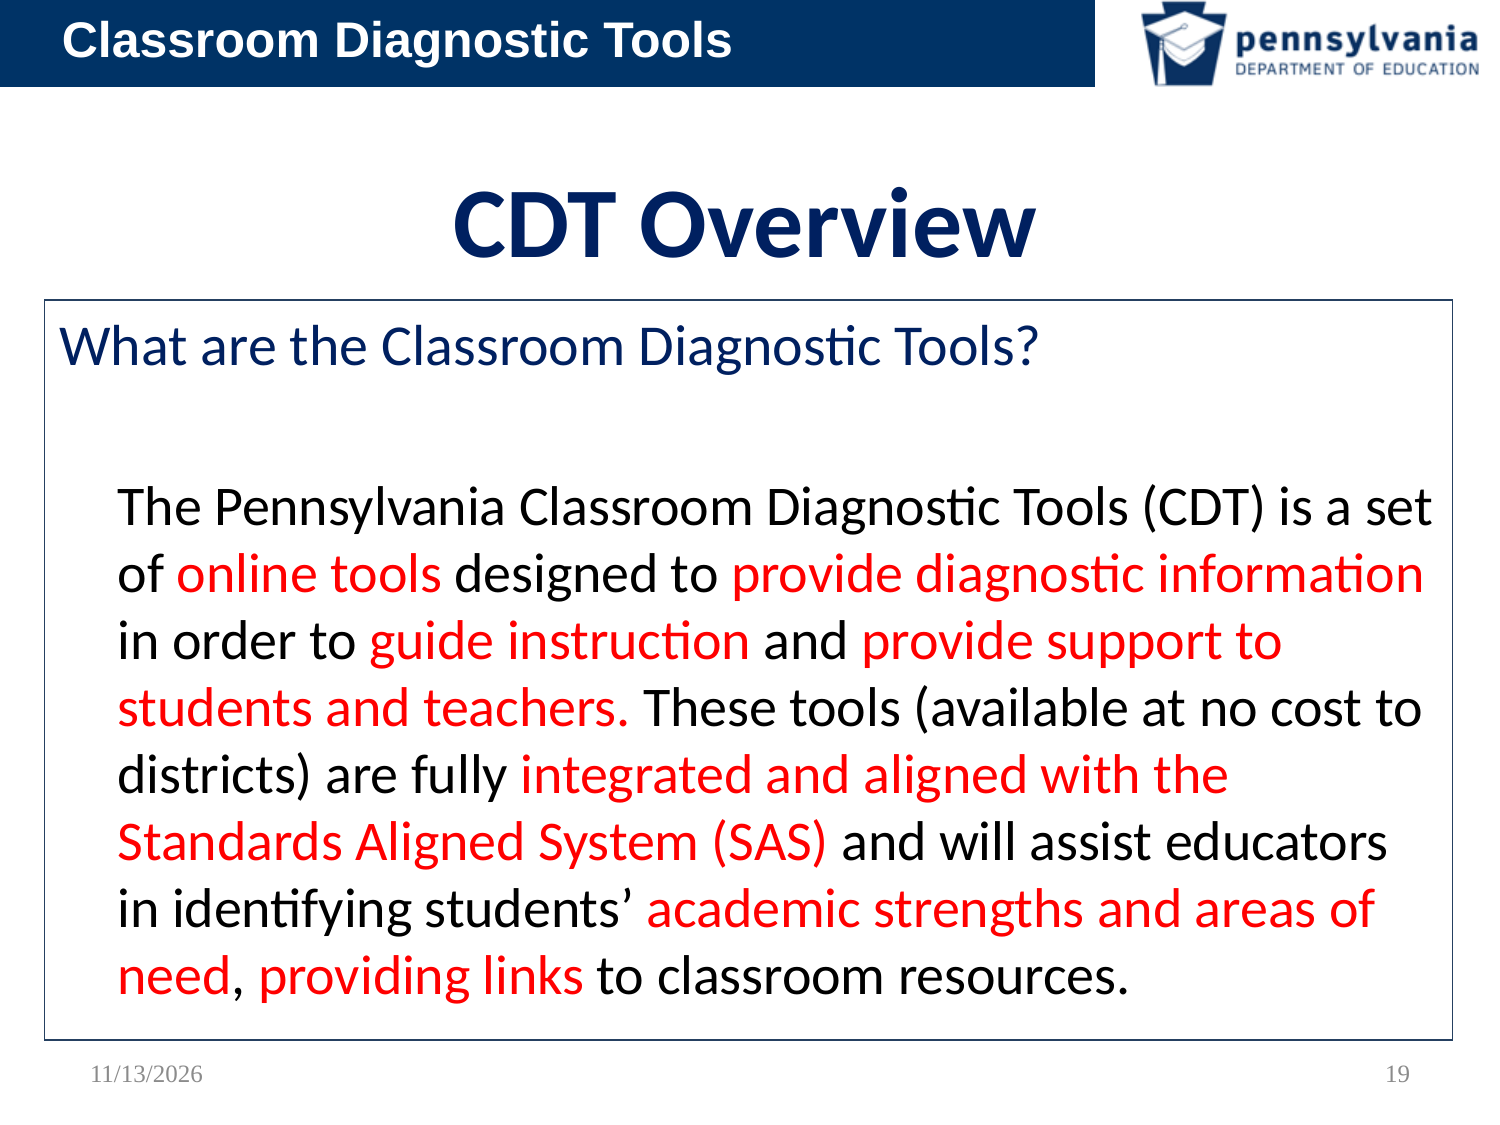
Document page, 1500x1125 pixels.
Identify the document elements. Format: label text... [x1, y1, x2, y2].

picture [1134, 0, 1485, 90]
list What are the Classroom Diagnostic Tools? The Pennsylvania Classroom Diagnostic Tools (CDT) is a set of online tools designed to provide diagnostic information in order to guide instruction and provide support to students and teachers. These tools (available at no cost to districts) are fully integrated and aligned with the Standards Aligned System (SAS) and will assist educators in identifying students’ academic strengths and areas of need, providing links to classroom resources. [44, 299, 1453, 1041]
slide_number 19 [1074, 1042, 1425, 1103]
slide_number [75, 1042, 425, 1103]
title CDT Overview [70, 145, 1421, 299]
